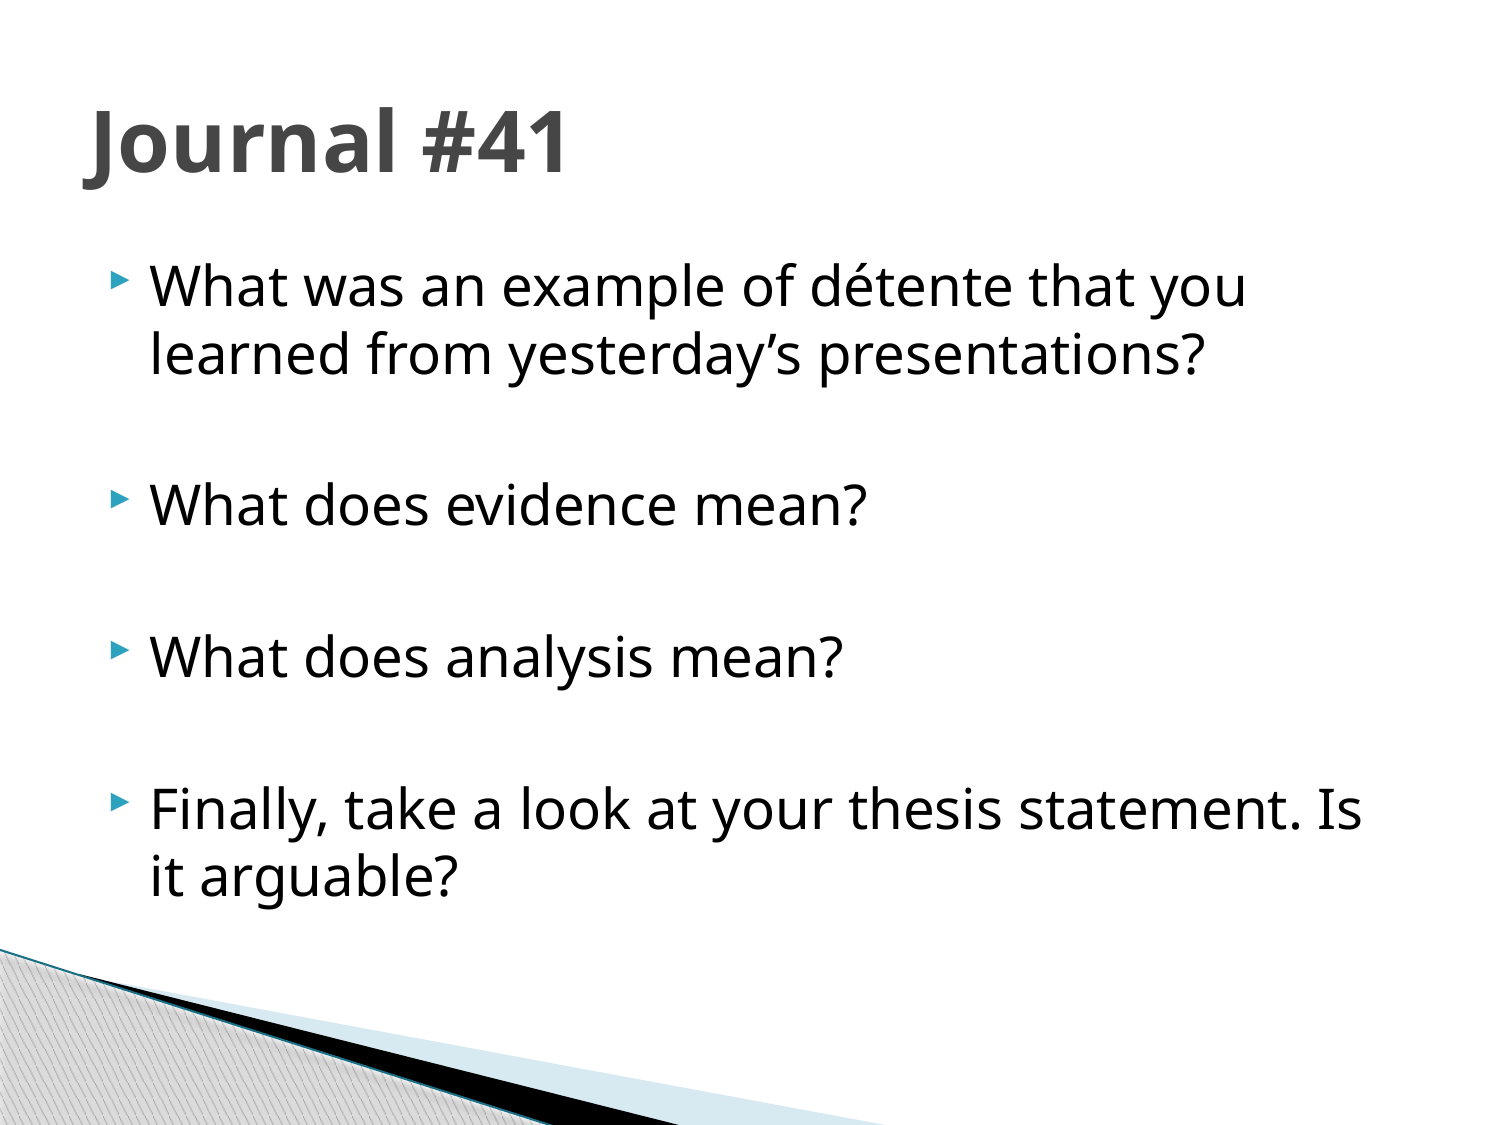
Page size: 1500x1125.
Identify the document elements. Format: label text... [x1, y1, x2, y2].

list What was an example of détente that you learned from yesterday’s presentations? What does evidence mean? What does analysis mean? Finally, take a look at your thesis statement. Is it arguable? [75, 243, 1425, 986]
title Journal #41 [75, 45, 1425, 233]
